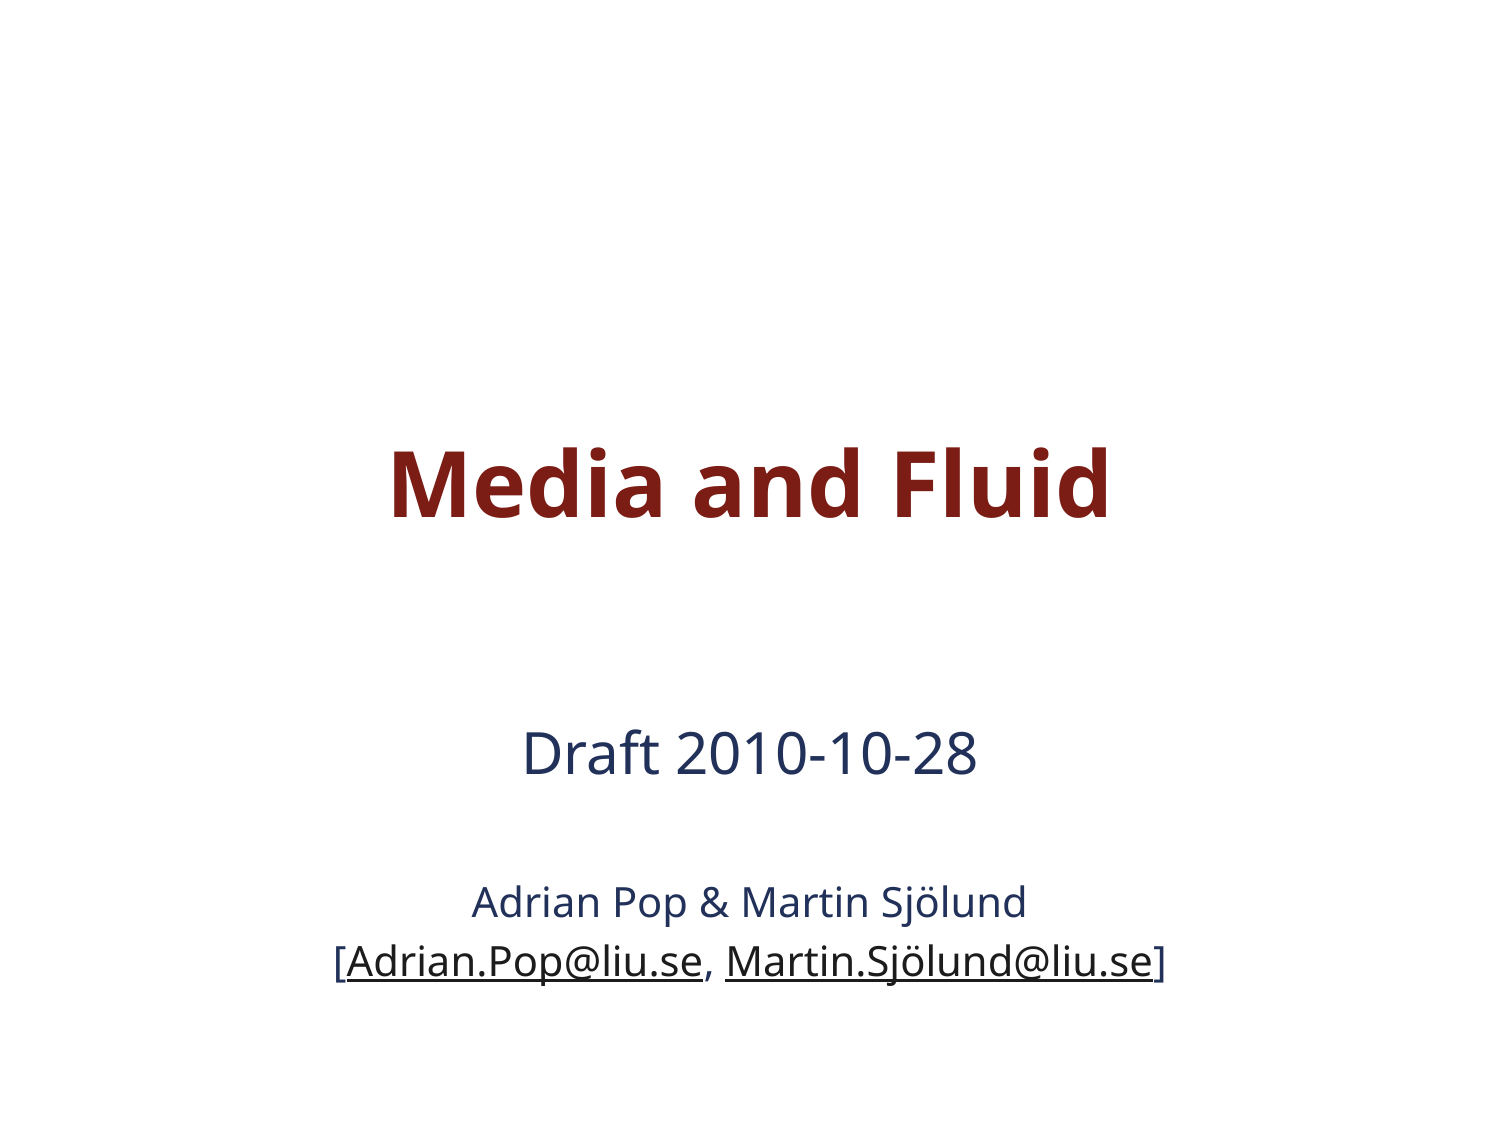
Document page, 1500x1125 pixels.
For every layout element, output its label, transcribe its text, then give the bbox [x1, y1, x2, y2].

title Media and Fluid [112, 324, 1388, 638]
subtitle Draft 2010-10-28 Adrian Pop & Martin Sjölund [Adrian.Pop@liu.se, Martin.Sjölund@liu.se] [224, 708, 1276, 1067]
